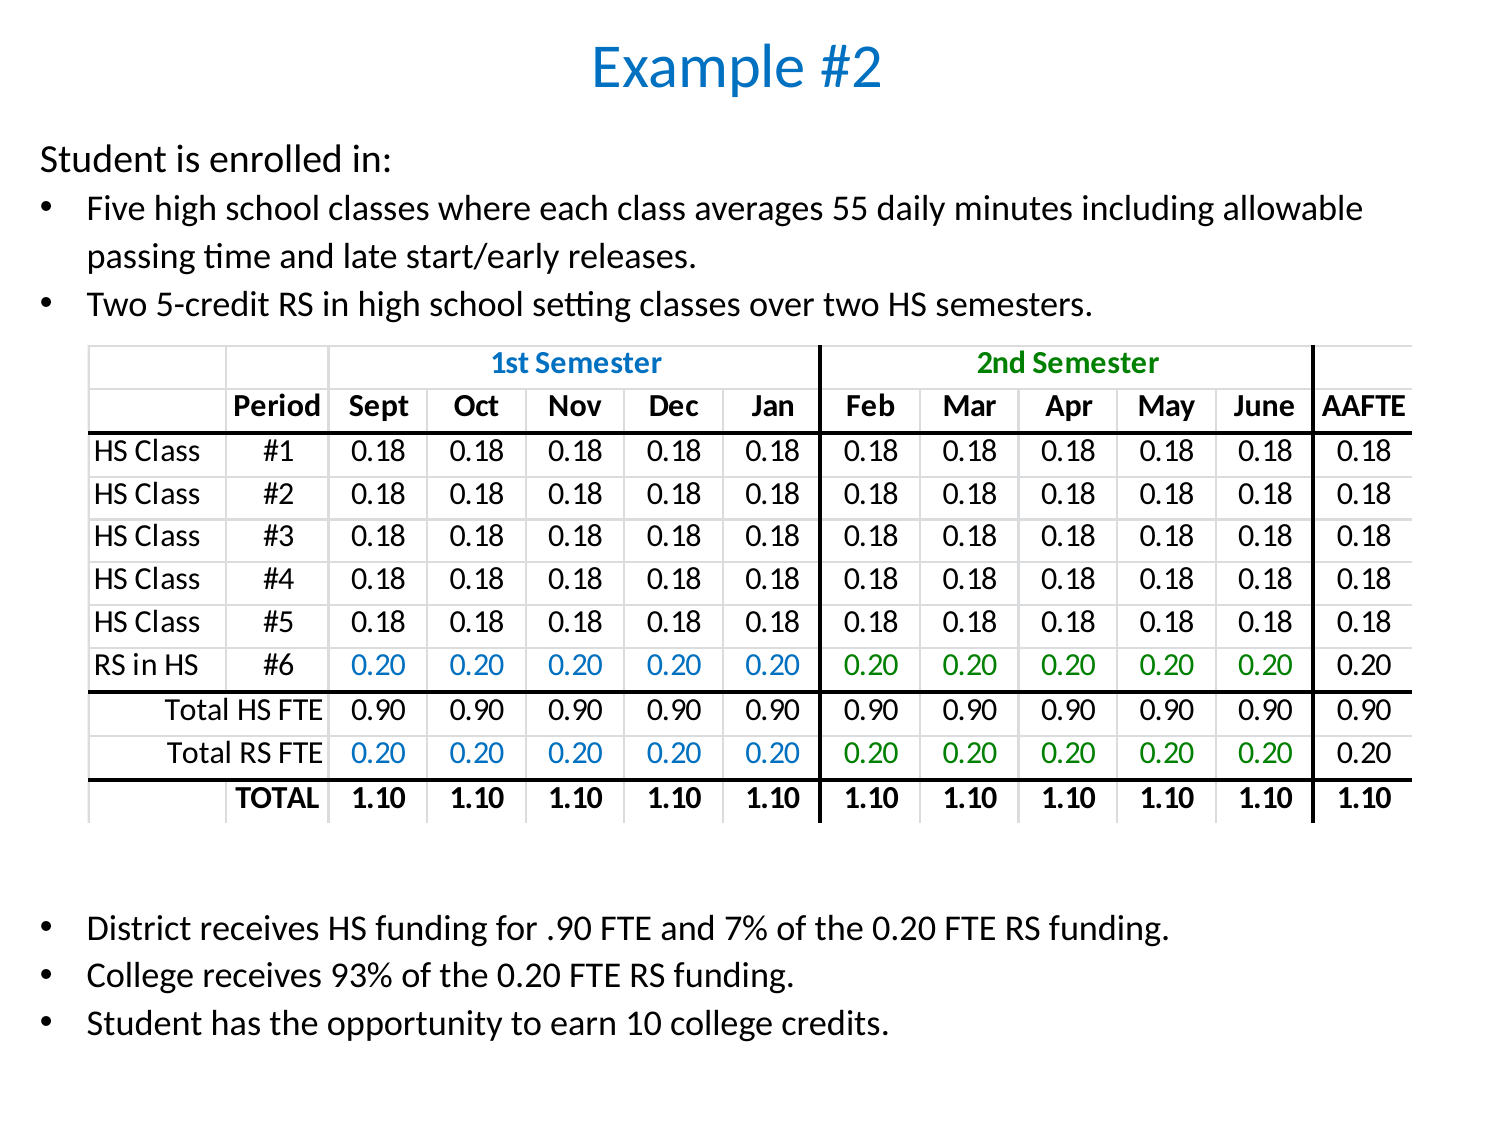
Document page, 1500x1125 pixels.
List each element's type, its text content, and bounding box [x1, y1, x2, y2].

list Student is enrolled in: Five high school classes where each class averages 55 daily minutes including allowable passing time and late start/early releases. Two 5-credit RS in high school setting classes over two HS semesters. District receives HS funding for .90 FTE and 7% of the 0.20 FTE RS funding. College receives 93% of the 0.20 FTE RS funding. Student has the opportunity to earn 10 college credits. [24, 125, 1488, 1063]
title Example #2 [62, 12, 1413, 113]
picture [87, 344, 1415, 826]
